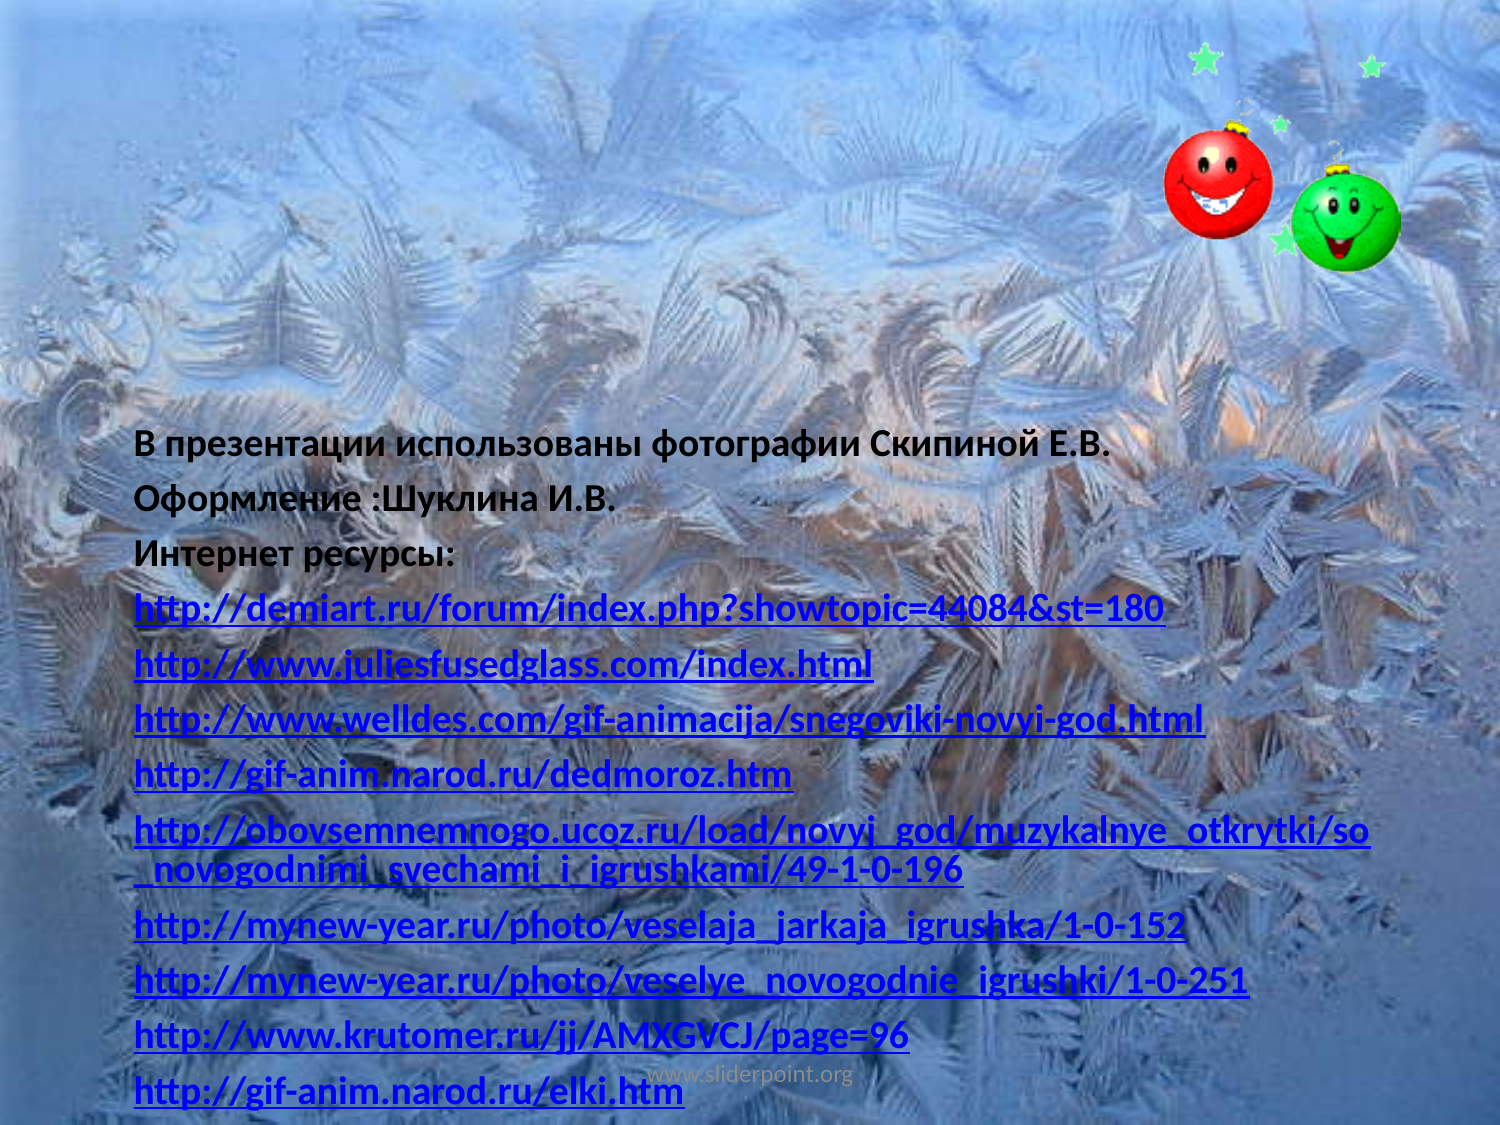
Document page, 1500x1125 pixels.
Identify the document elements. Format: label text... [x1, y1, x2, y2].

picture [0, 0, 1500, 1125]
list В презентации использованы фотографии Скипиной Е.В. Оформление :Шуклина И.В. Интернет ресурсы: http://demiart.ru/forum/index.php?showtopic=44084&st=180 http://www.juliesfusedglass.com/index.html http://www.welldes.com/gif-animacija/snegoviki-novyi-god.html http://gif-anim.narod.ru/dedmoroz.htm http://obovsemnemnogo.ucoz.ru/load/novyj_god/muzykalnye_otkrytki/so_novogodnimi_svechami_i_igrushkami/49-1-0-196 http://mynew-year.ru/photo/veselaja_jarkaja_igrushka/1-0-152 http://mynew-year.ru/photo/veselye_novogodnie_igrushki/1-0-251 http://www.krutomer.ru/jj/AMXGVCJ/page=96 http://gif-anim.narod.ru/elki.htm [118, 408, 1394, 1083]
footer www.sliderpoint.org [512, 1042, 988, 1103]
